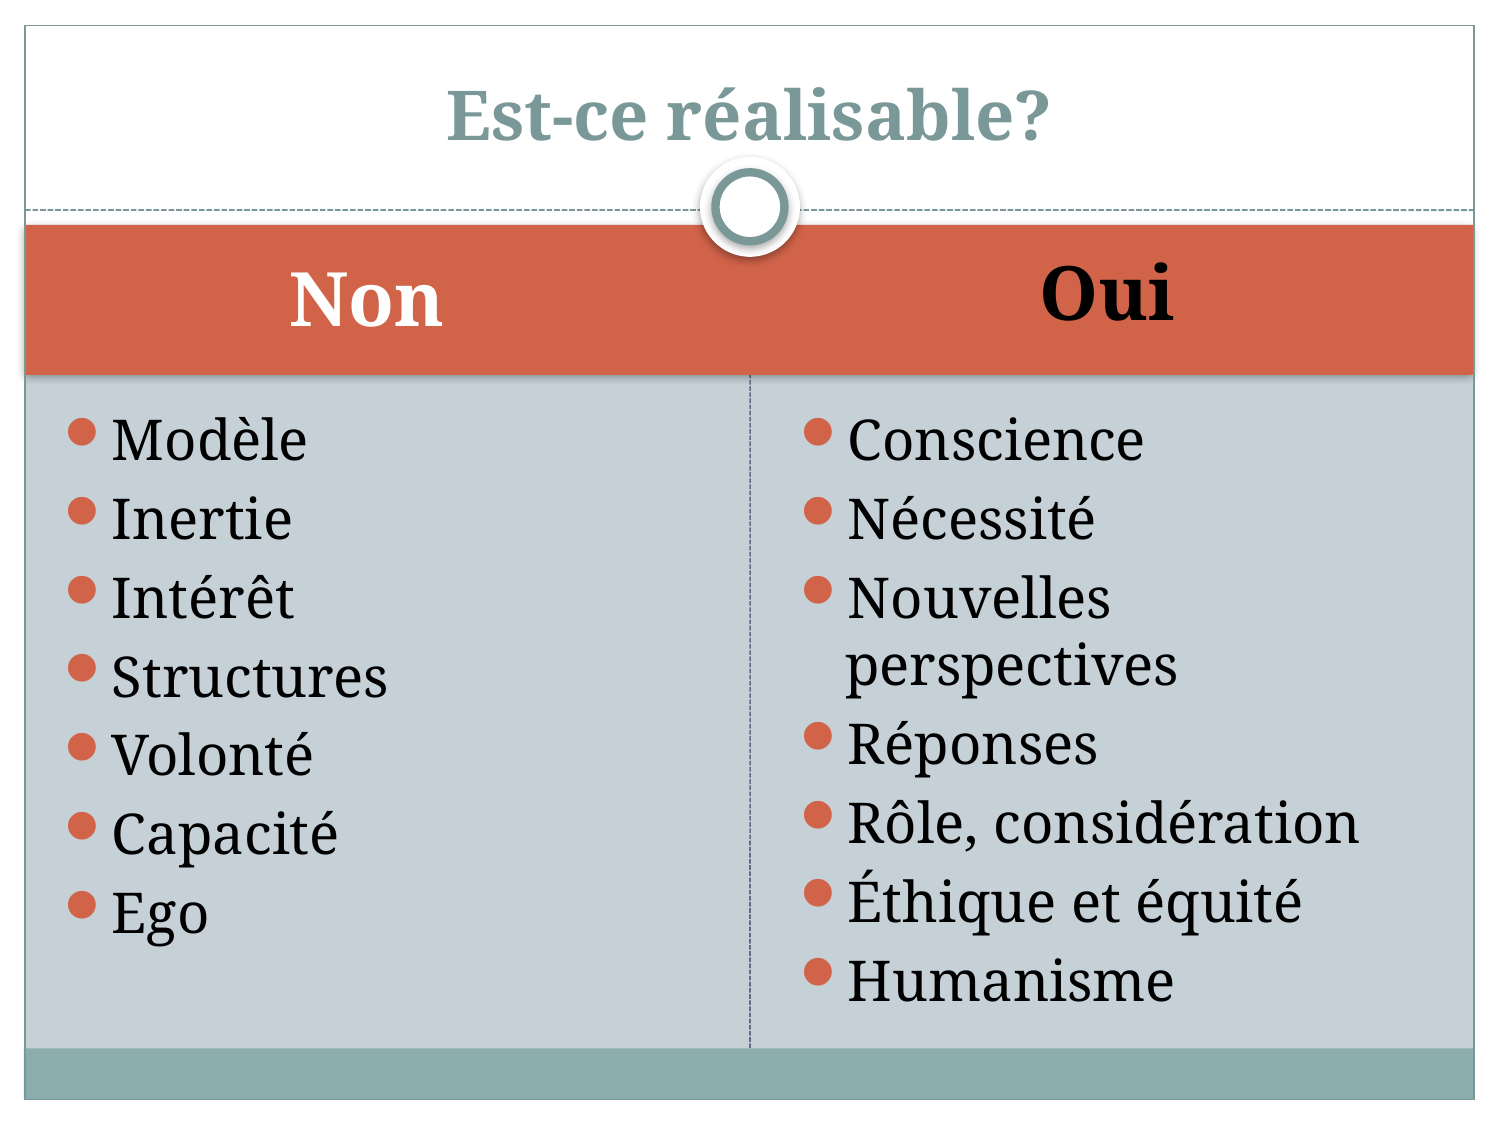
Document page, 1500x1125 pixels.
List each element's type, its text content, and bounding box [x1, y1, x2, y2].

list Modèle Inertie Intérêt Structures Volonté Capacité Ego [49, 397, 713, 1032]
list Non [40, 242, 705, 351]
list Oui [784, 230, 1450, 351]
title Est-ce réalisable? [49, 37, 1450, 162]
list Conscience Nécessité Nouvelles perspectives Réponses Rôle, considération Éthique et équité Humanisme [785, 397, 1448, 1036]
